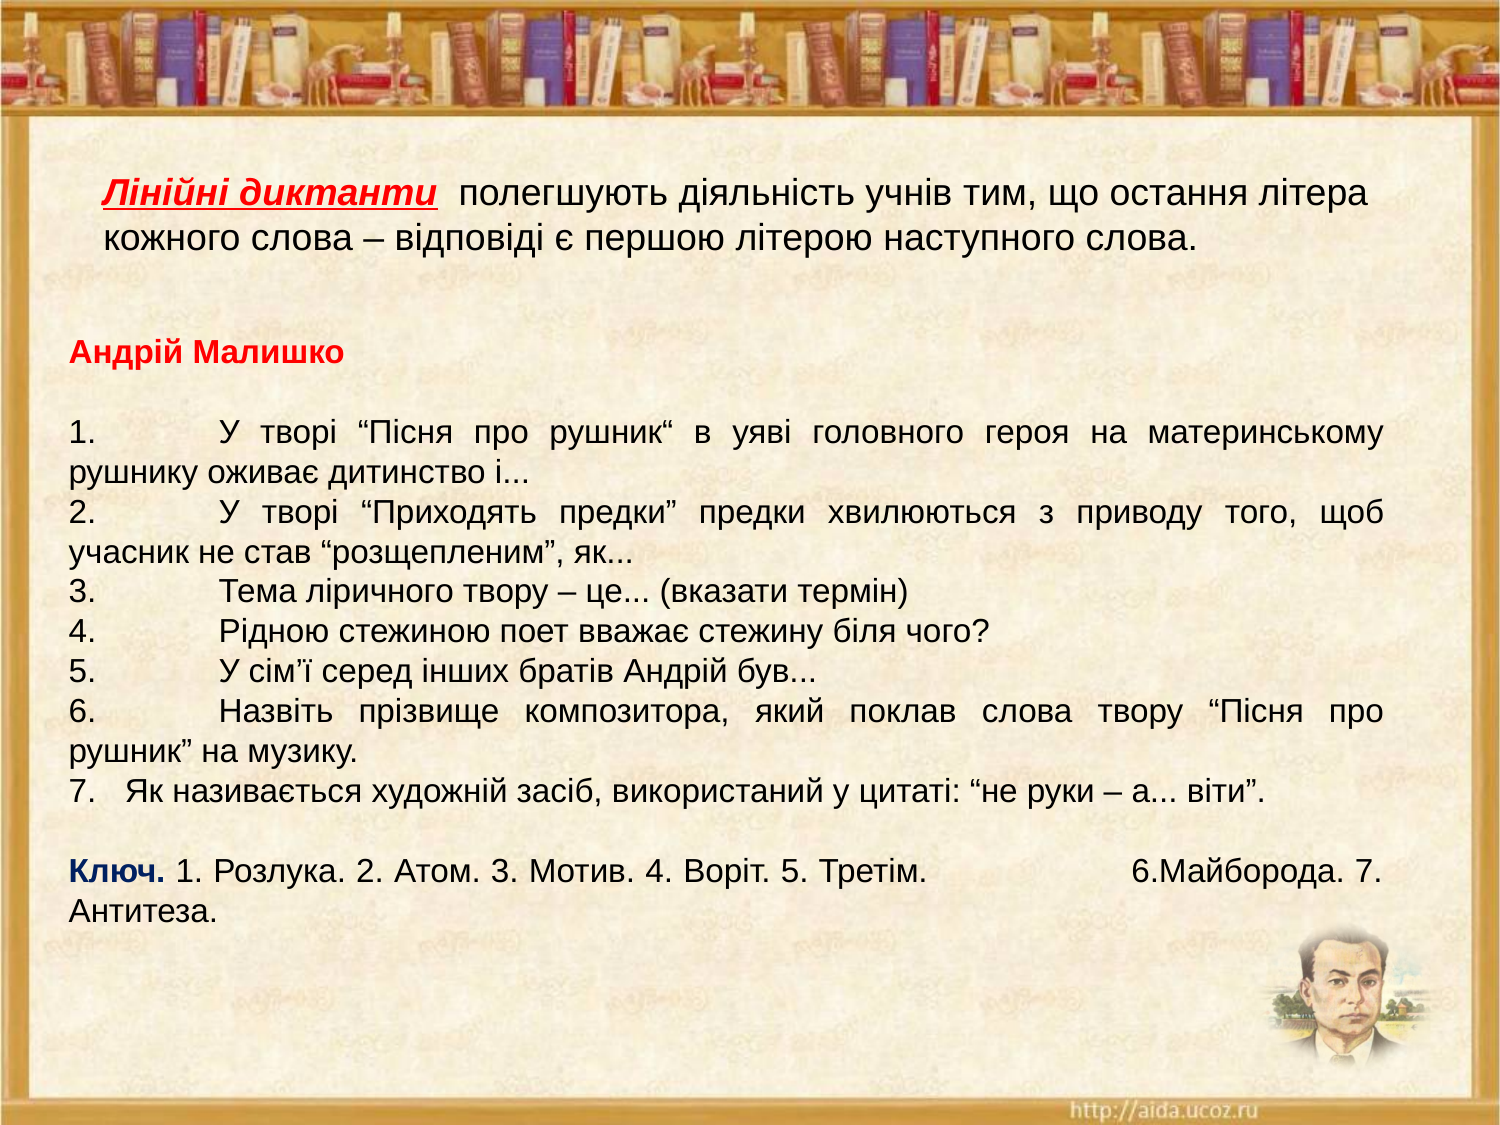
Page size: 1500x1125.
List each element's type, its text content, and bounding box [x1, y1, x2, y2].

text_box Лінійні диктанти полегшують діяльність учнів тим, що остання літера кожного слова – відповіді є першою літерою наступного слова. [88, 160, 1447, 266]
picture [0, 0, 1500, 1125]
text_box Андрій Малишко 1. У творі “Пісня про рушник“ в уяві головного героя на материнському рушнику оживає дитинство і... 2. У творі “Приходять предки” предки хвилюються з приводу того, щоб учасник не став “розщепленим”, як... 3. Тема ліричного твору – це... (вказати термін) 4. Рідною стежиною поет вважає стежину біля чого? 5. У сім’ї серед інших братів Андрій був... 6. Назвіть прізвище композитора, який поклав слова твору “Пісня про рушник” на музику. Як називається художній засіб, використаний у цитаті: “не руки – а... віти”. Ключ. 1. Розлука. 2. Атом. 3. Мотив. 4. Воріт. 5. Третім. 6.Майборода. 7. Антитеза. [53, 277, 1401, 937]
